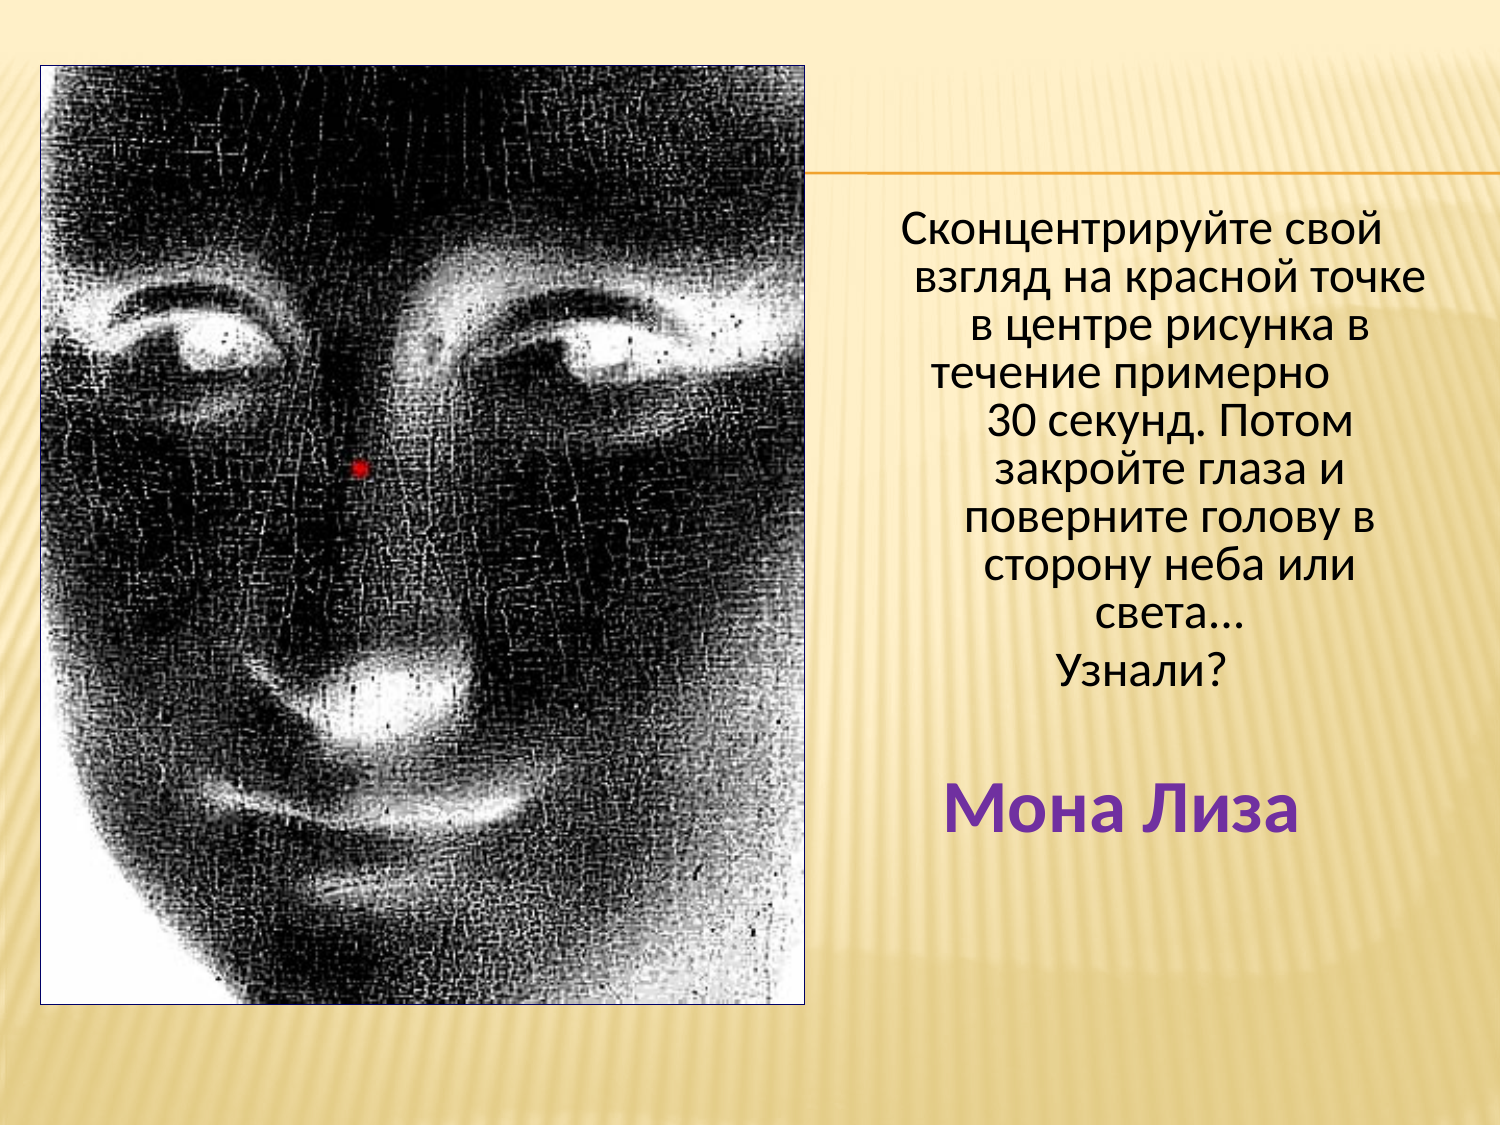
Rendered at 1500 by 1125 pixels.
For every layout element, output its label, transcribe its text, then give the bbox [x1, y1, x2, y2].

text_box Мона Лиза [927, 749, 1317, 855]
text_box Сконцентрируйте свой взгляд на красной точке в центре рисунка в течение примерно 30 секунд. Потом закройте глаза и поверните голову в сторону неба или света... Узнали? [831, 199, 1452, 778]
picture [40, 66, 804, 1005]
